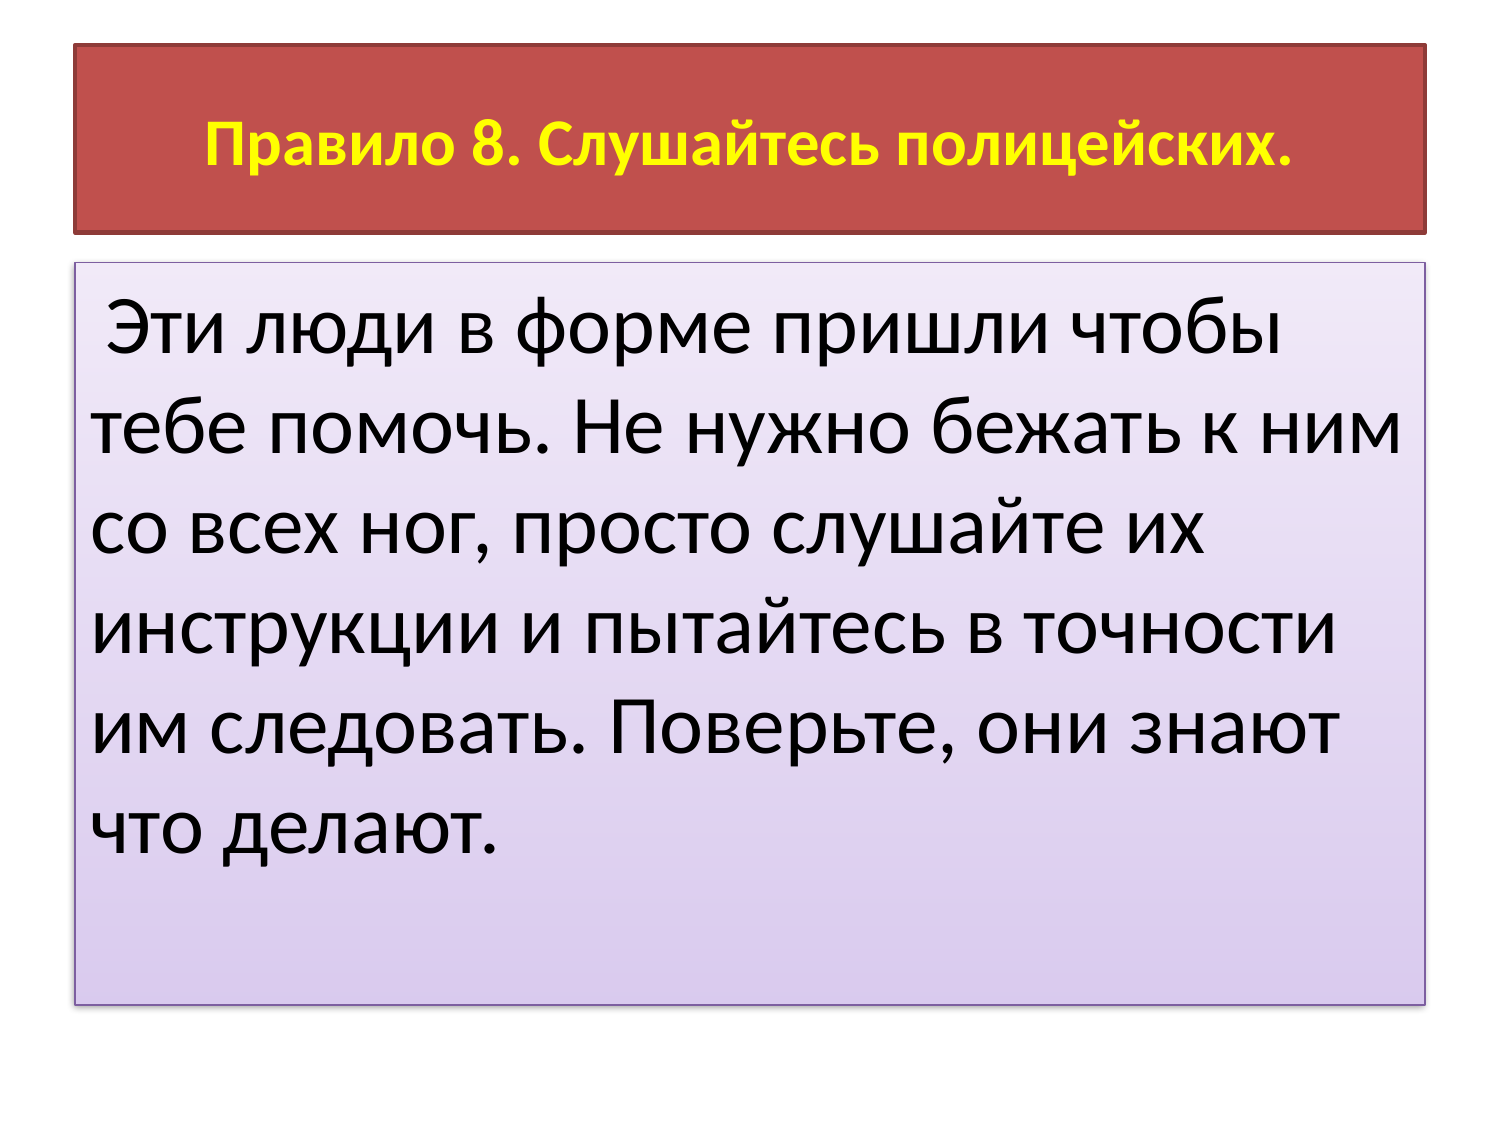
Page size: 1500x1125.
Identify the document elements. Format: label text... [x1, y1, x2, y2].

title Правило 8. Слушайтесь полицейских. [73, 43, 1427, 235]
list Эти люди в форме пришли чтобы тебе помочь. Не нужно бежать к ним со всех ног, просто слушайте их инструкции и пытайтесь в точности им следовать. Поверьте, они знают что делают. [74, 262, 1426, 1006]
